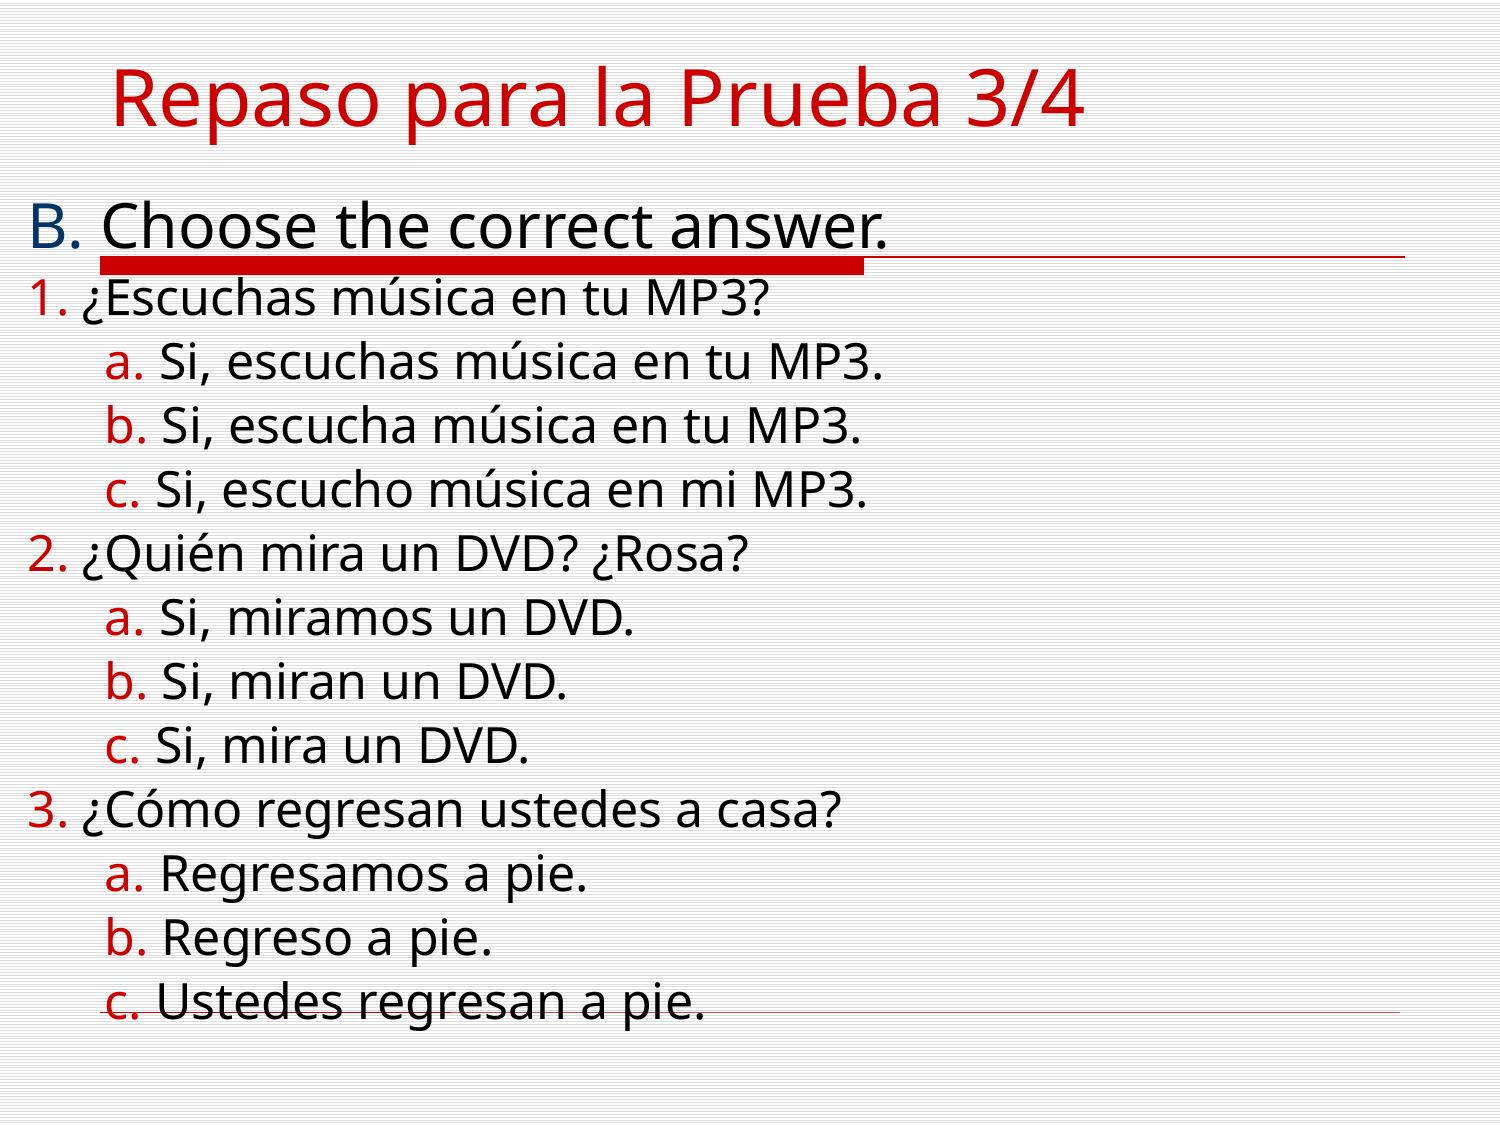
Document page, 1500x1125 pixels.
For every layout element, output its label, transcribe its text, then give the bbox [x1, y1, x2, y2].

list B. Choose the correct answer. 1. ¿Escuchas música en tu MP3? a. Si, escuchas música en tu MP3. b. Si, escucha música en tu MP3. c. Si, escucho música en mi MP3. 2. ¿Quién mira un DVD? ¿Rosa? a. Si, miramos un DVD. b. Si, miran un DVD. c. Si, mira un DVD. 3. ¿Cómo regresan ustedes a casa? a. Regresamos a pie. b. Regreso a pie. c. Ustedes regresan a pie. [12, 187, 1500, 1125]
title Repaso para la Prueba 3/4 [94, 24, 1407, 150]
